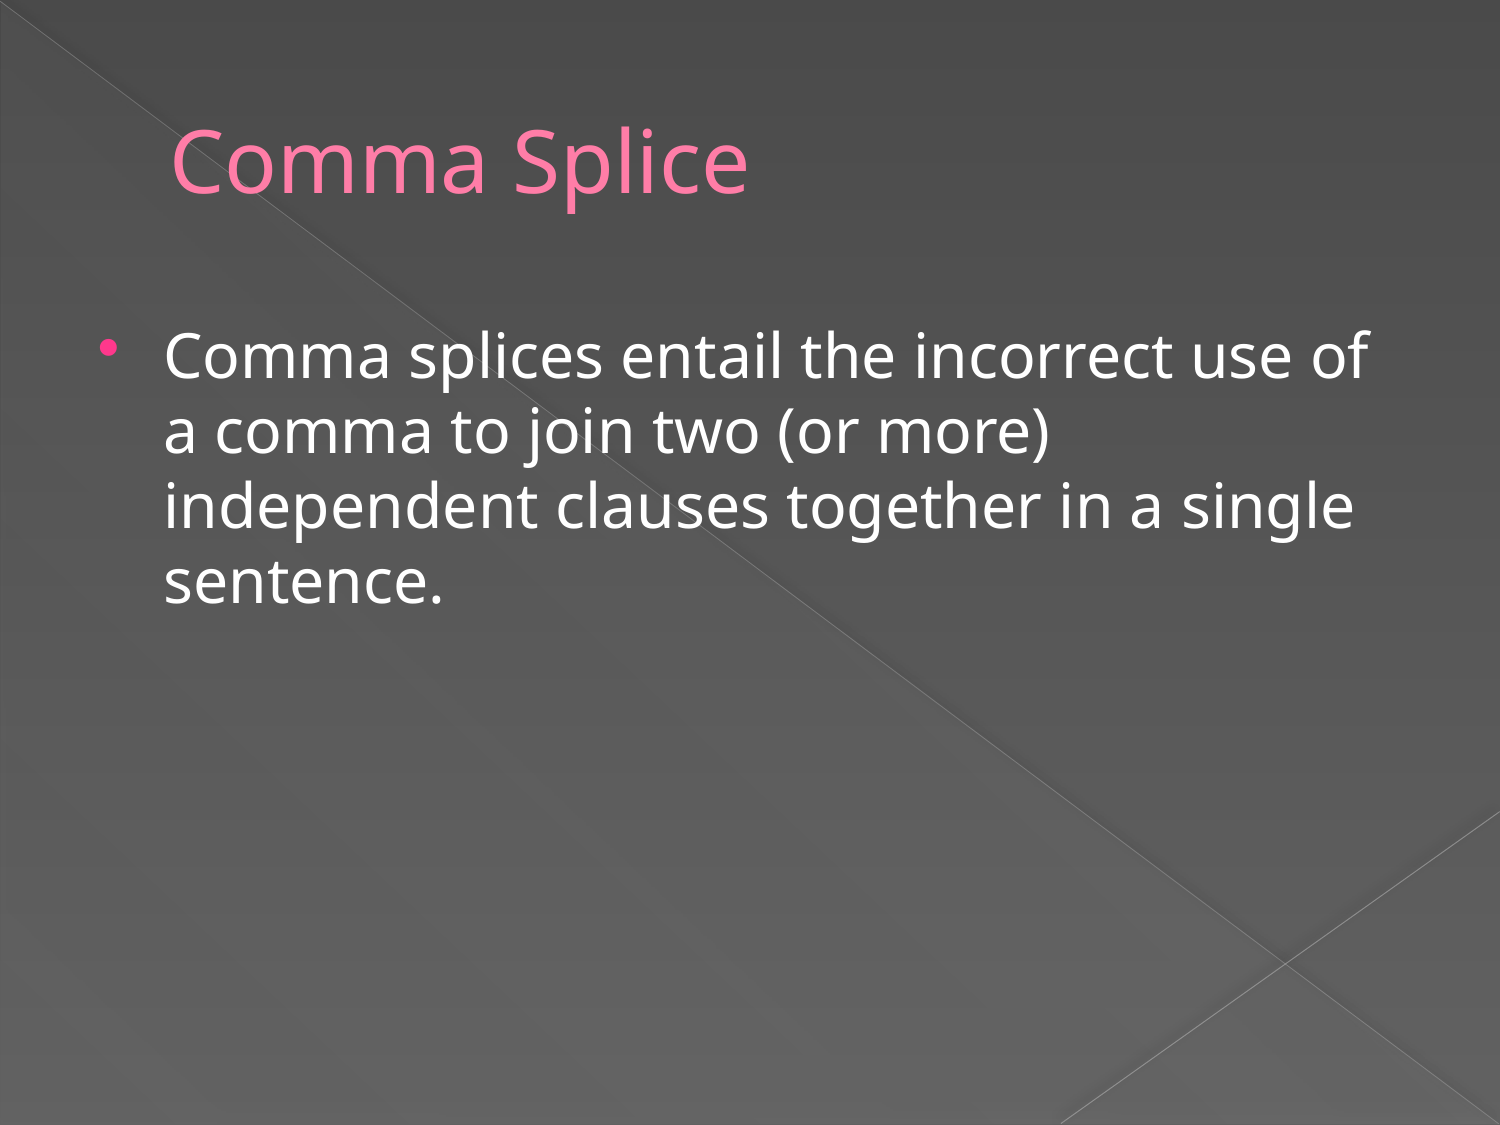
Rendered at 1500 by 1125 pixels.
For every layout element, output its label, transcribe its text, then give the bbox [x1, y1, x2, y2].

title Comma Splice [75, 43, 1425, 274]
list Comma splices entail the incorrect use of a comma to join two (or more) independent clauses together in a single sentence. [75, 308, 1425, 1059]
